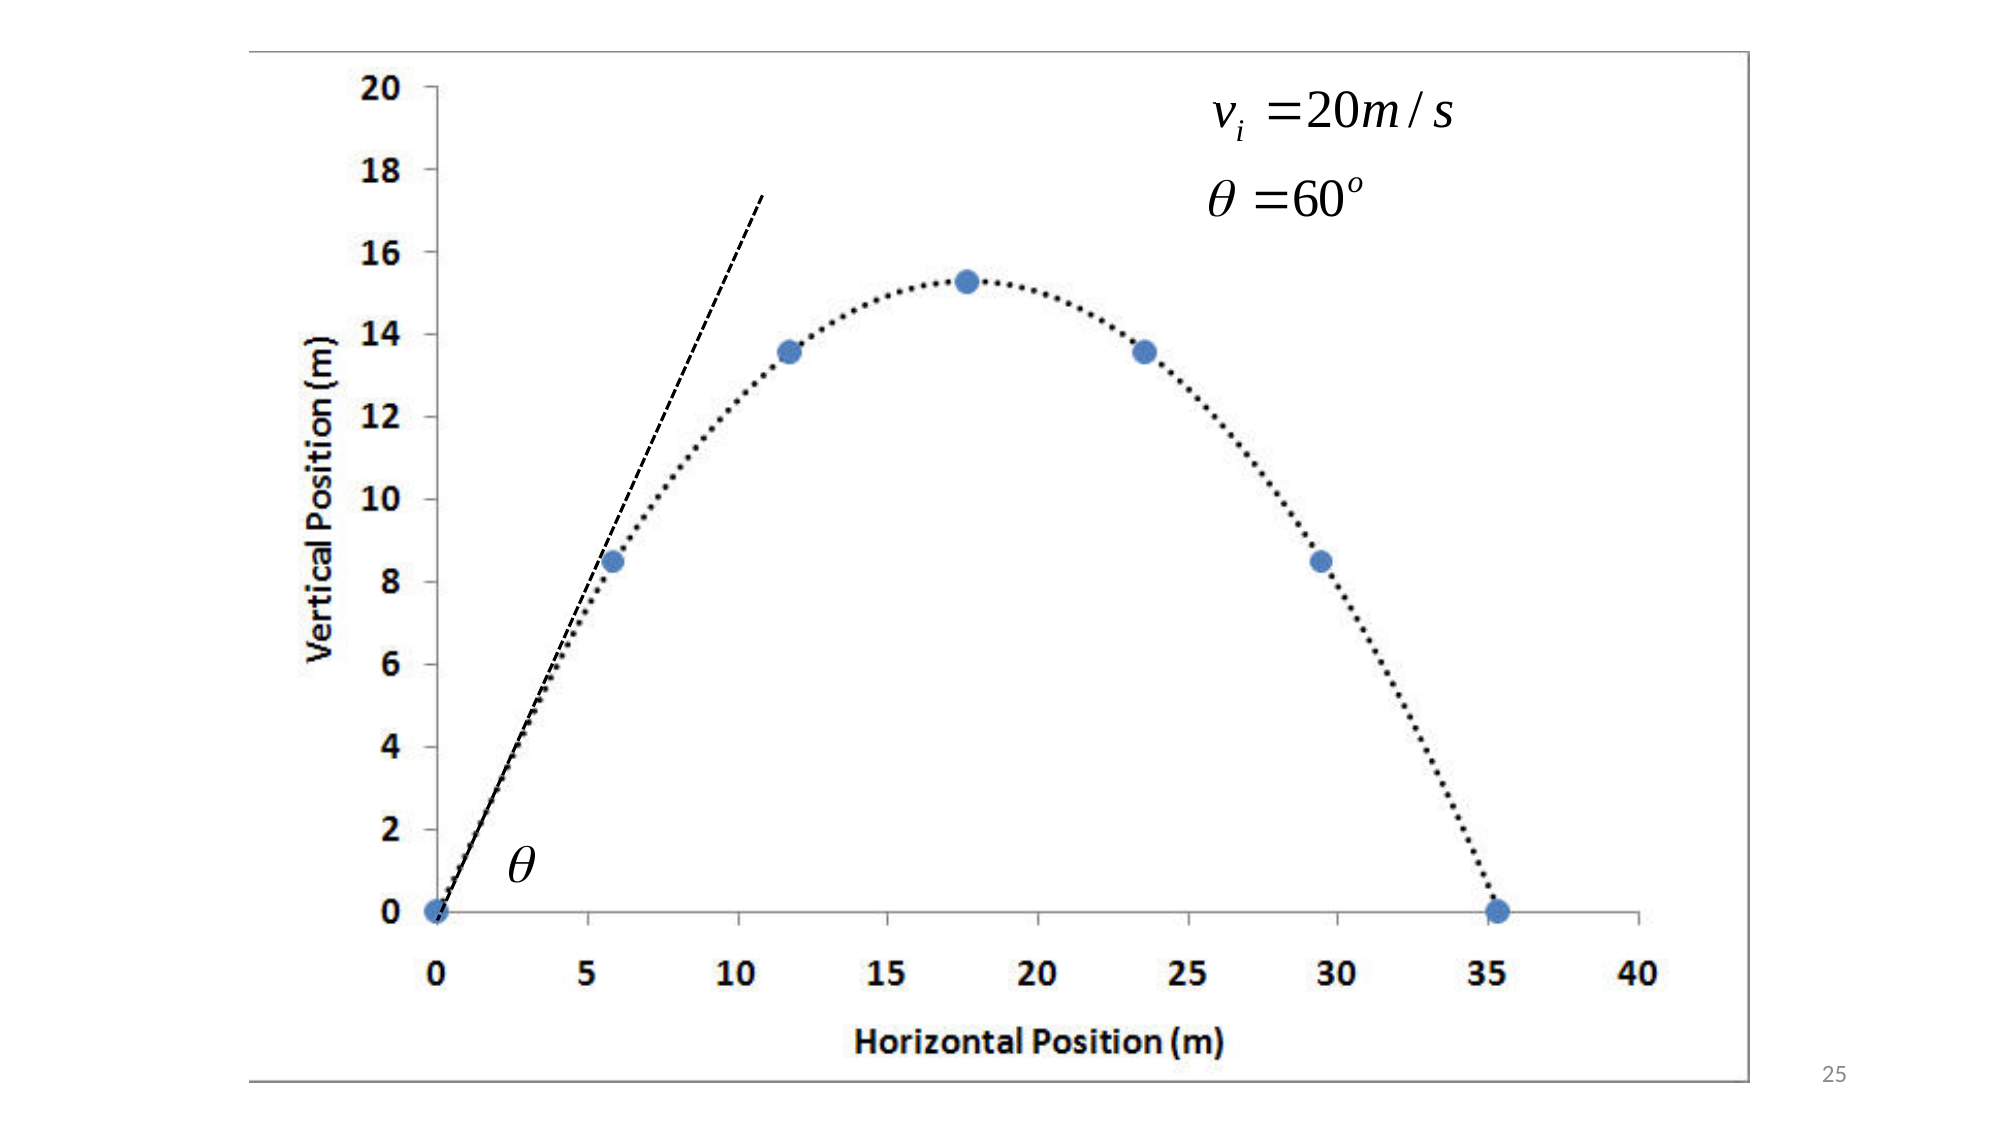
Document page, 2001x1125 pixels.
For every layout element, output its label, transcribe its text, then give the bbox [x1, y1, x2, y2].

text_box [237, 395, 963, 721]
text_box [1199, 157, 1372, 230]
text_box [1204, 73, 1468, 155]
picture [249, 51, 1750, 1083]
slide_number 25 [1412, 1042, 1863, 1103]
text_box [499, 832, 546, 896]
